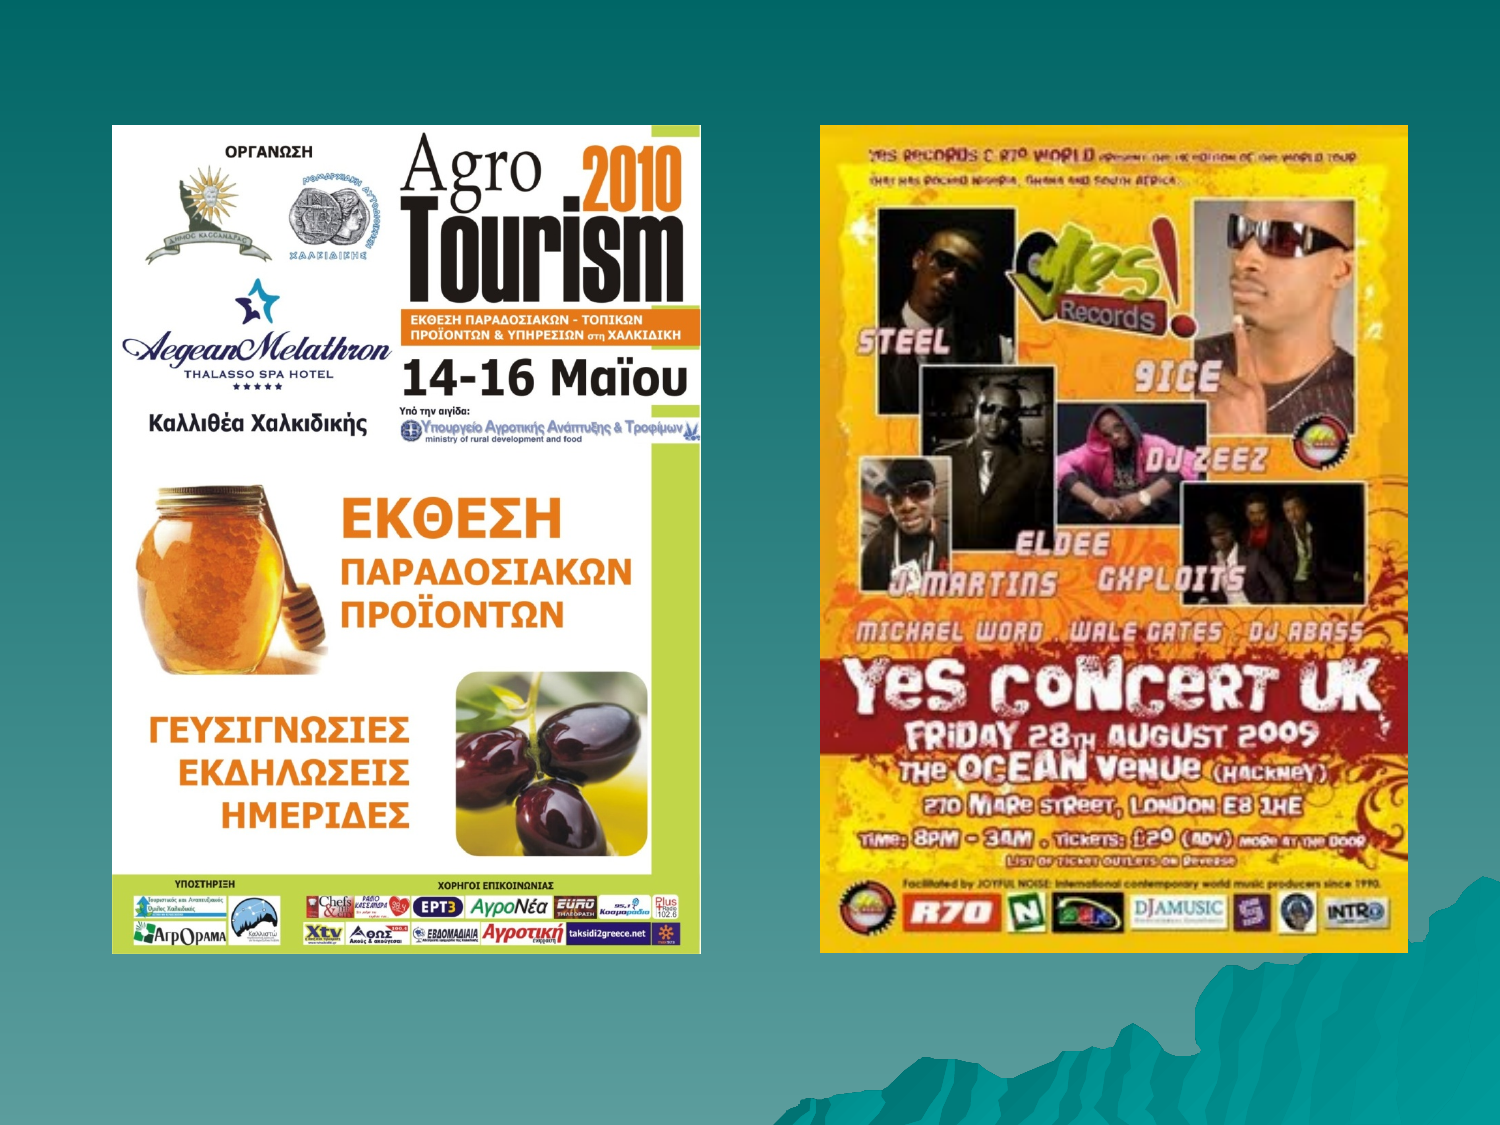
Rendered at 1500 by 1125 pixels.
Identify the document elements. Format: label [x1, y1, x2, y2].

picture [111, 125, 702, 954]
picture [820, 125, 1409, 953]
